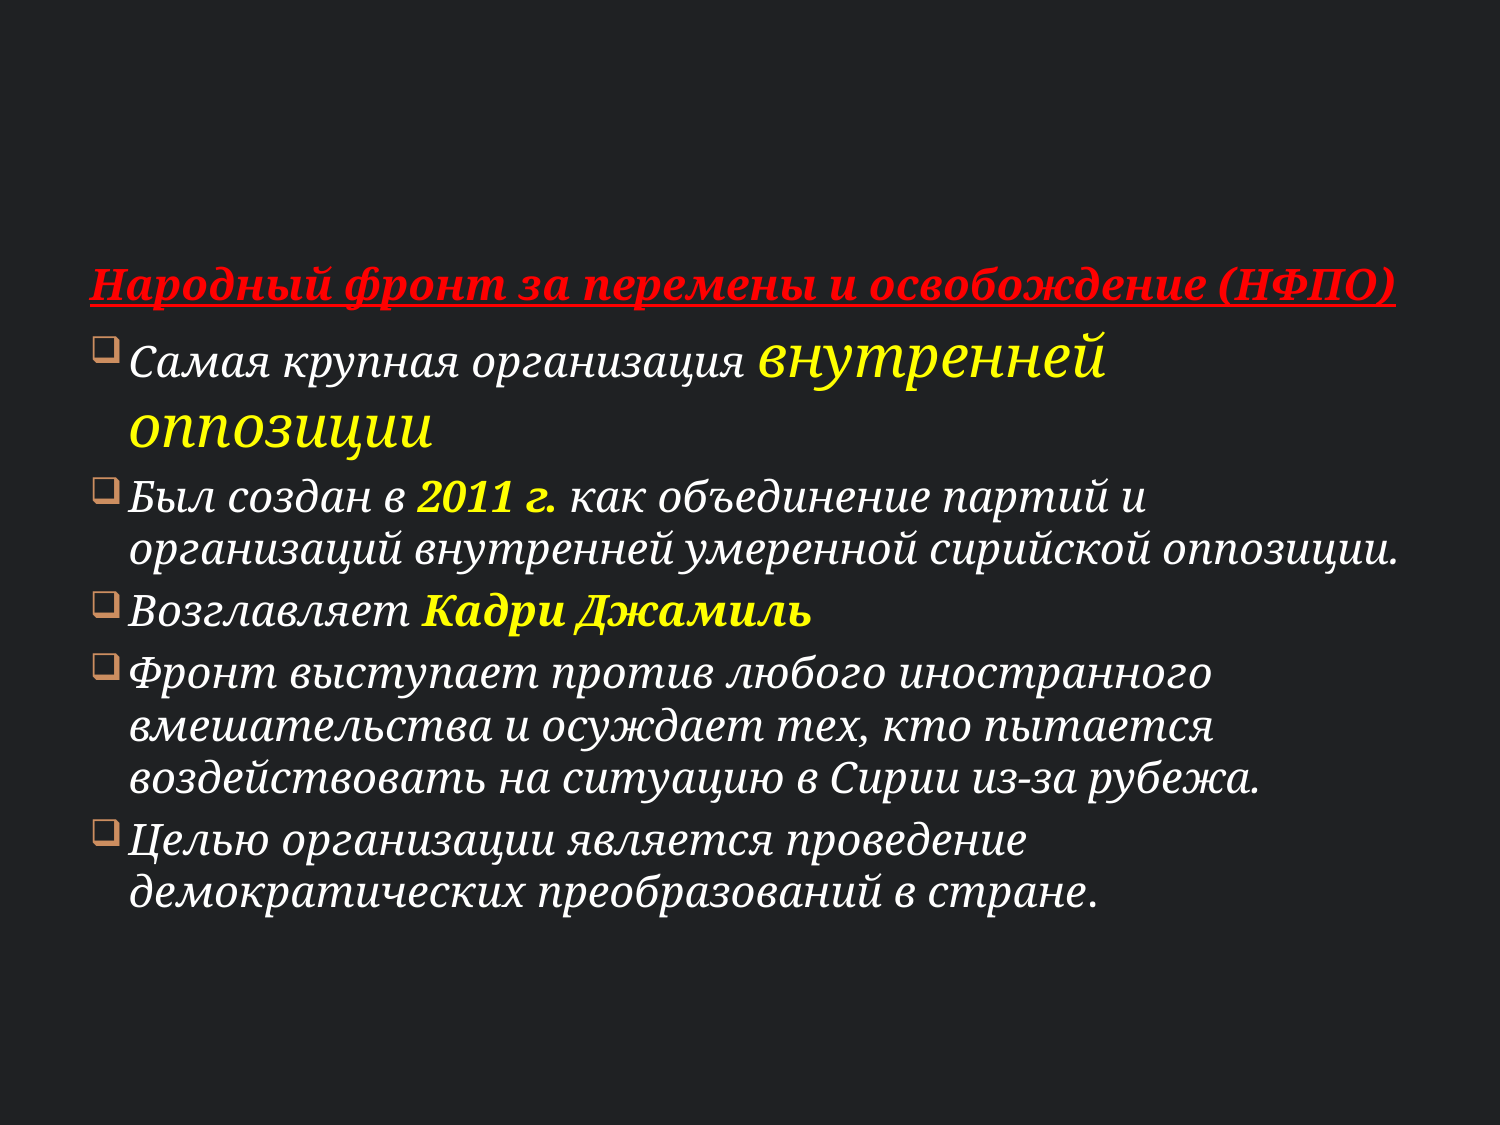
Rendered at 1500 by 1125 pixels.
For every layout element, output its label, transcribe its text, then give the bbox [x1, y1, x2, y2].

list Народный фронт за перемены и освобождение (НФПО) Самая крупная организация внутренней оппозиции Был создан в 2011 г. как объединение партий и организаций внутренней умеренной сирийской оппозиции. Возглавляет Кадри Джамиль Фронт выступает против любого иностранного вмешательства и осуждает тех, кто пытается воздействовать на ситуацию в Сирии из-за рубежа. Целью организации является проведение демократических преобразований в стране. [75, 249, 1425, 1000]
